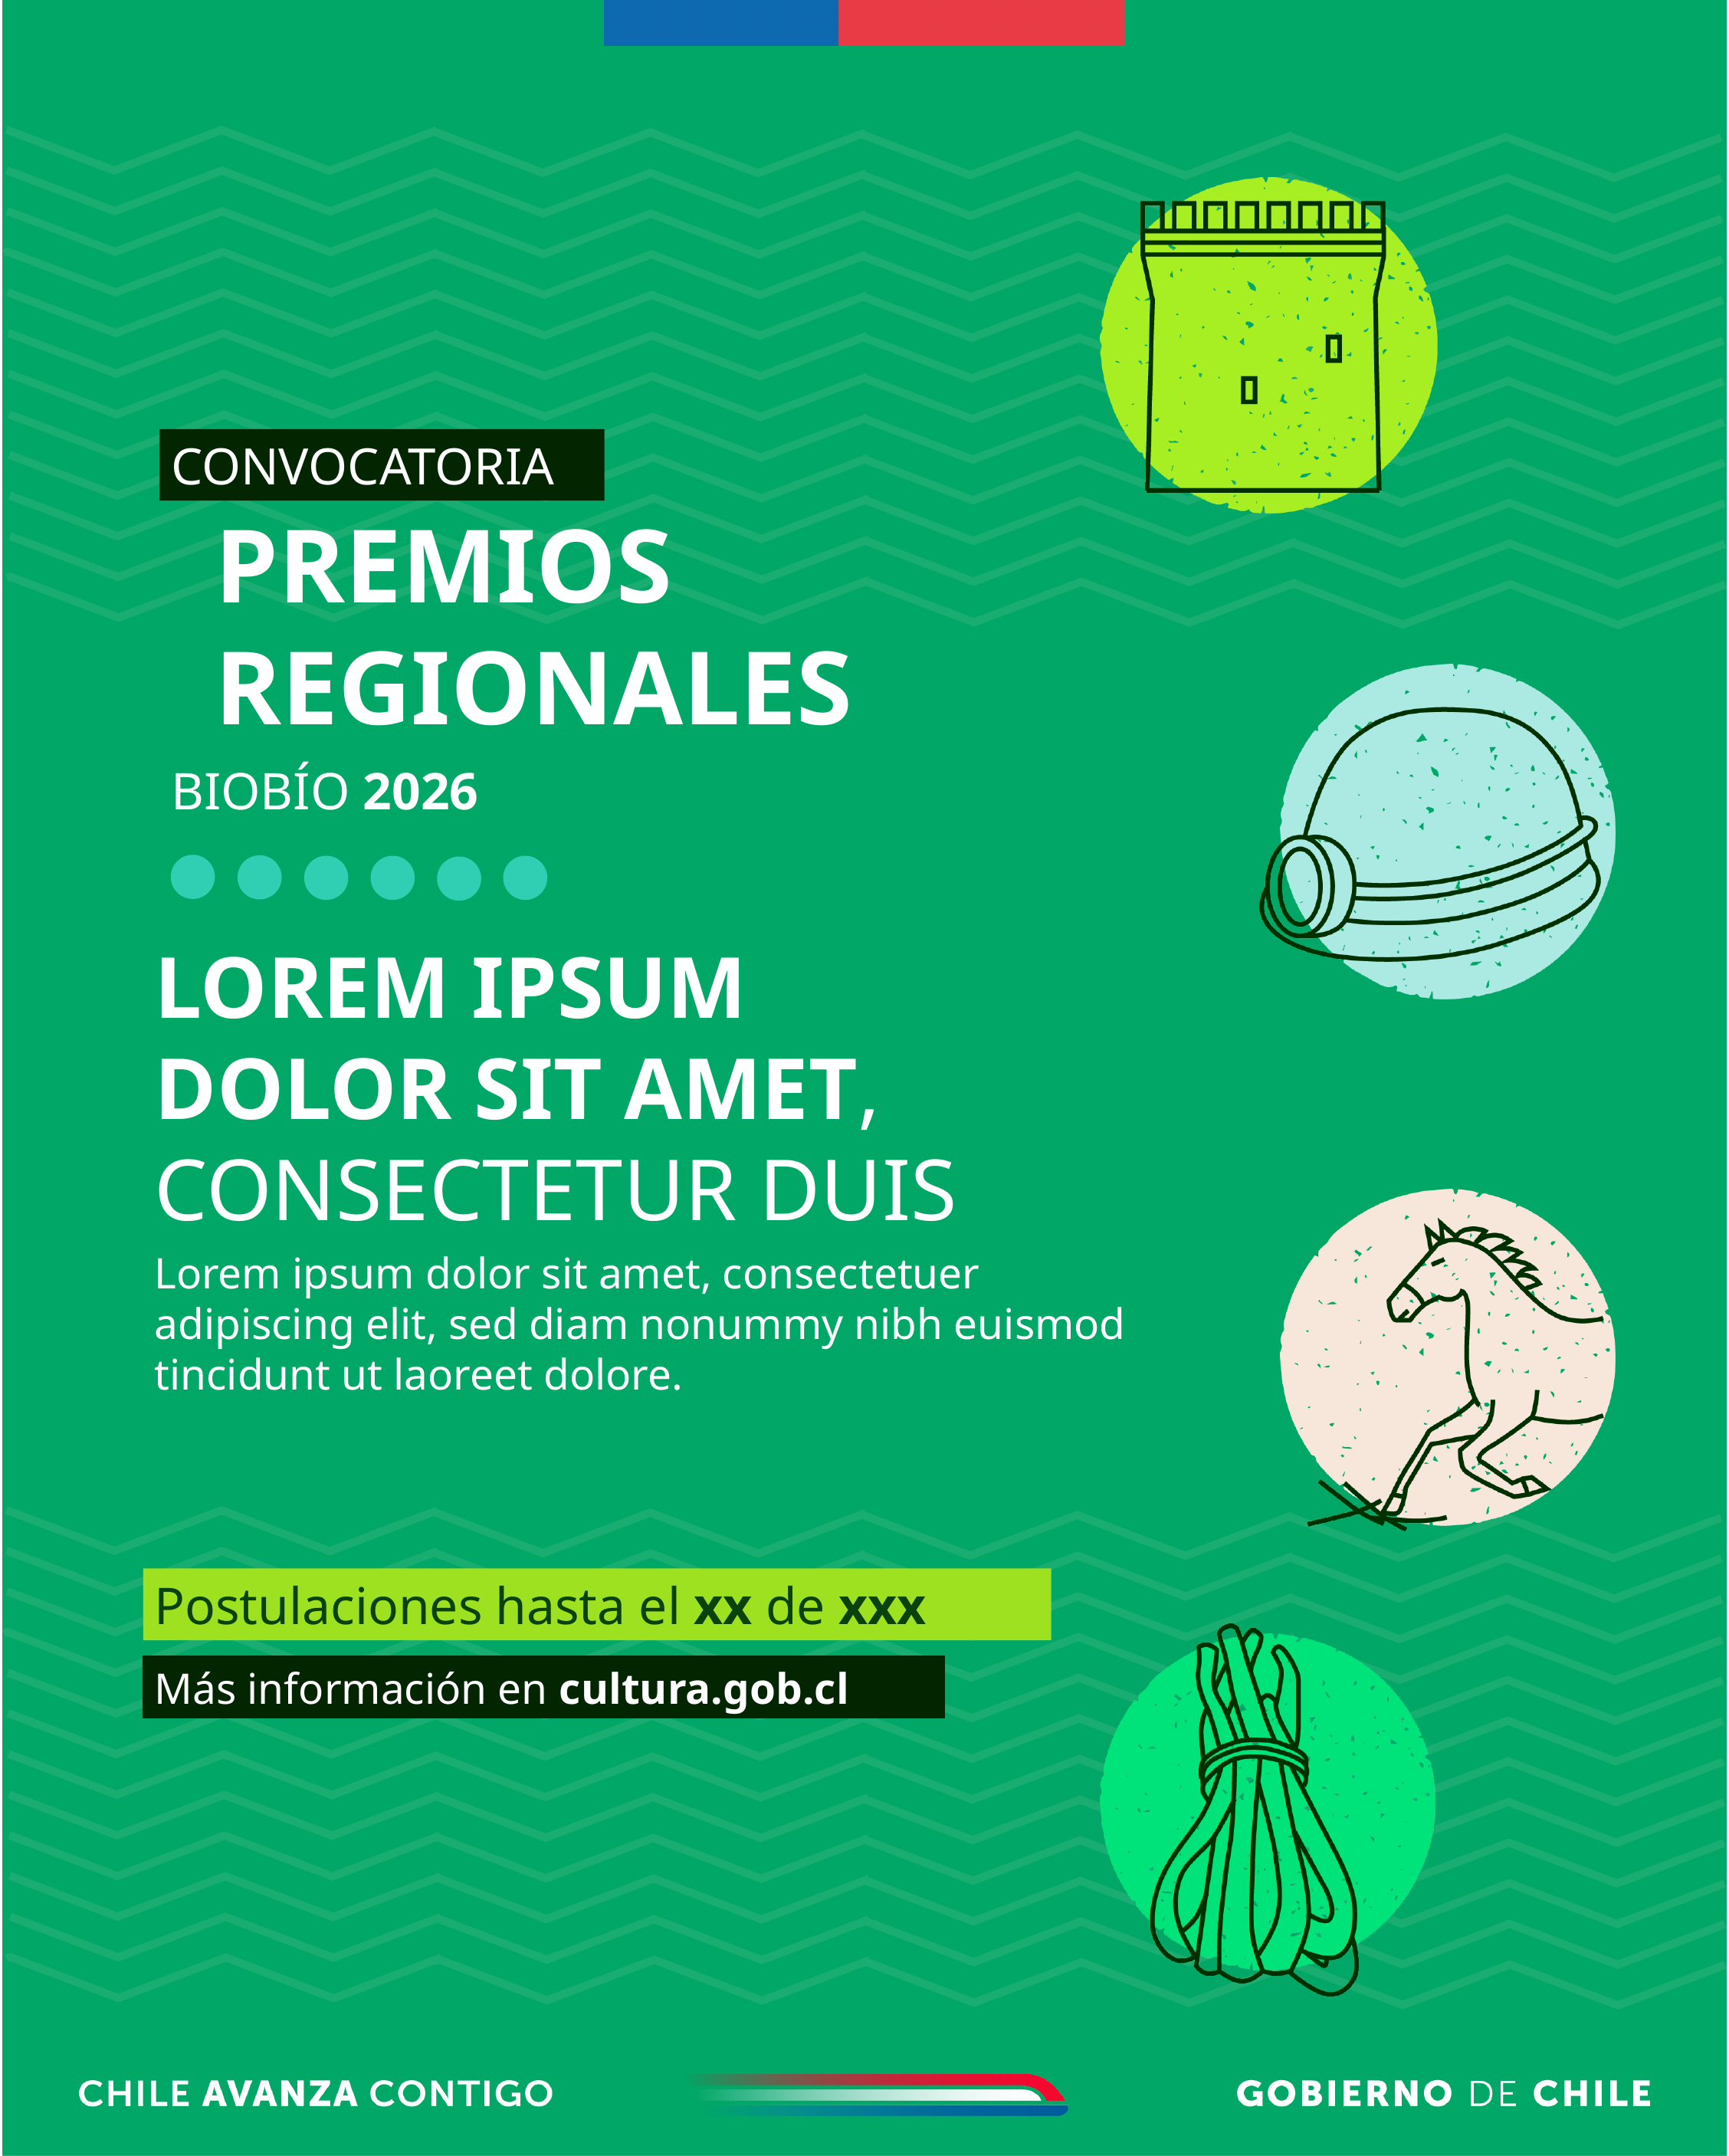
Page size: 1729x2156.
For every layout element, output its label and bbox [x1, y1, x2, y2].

picture [2, 0, 1727, 2156]
text_box [170, 855, 548, 901]
